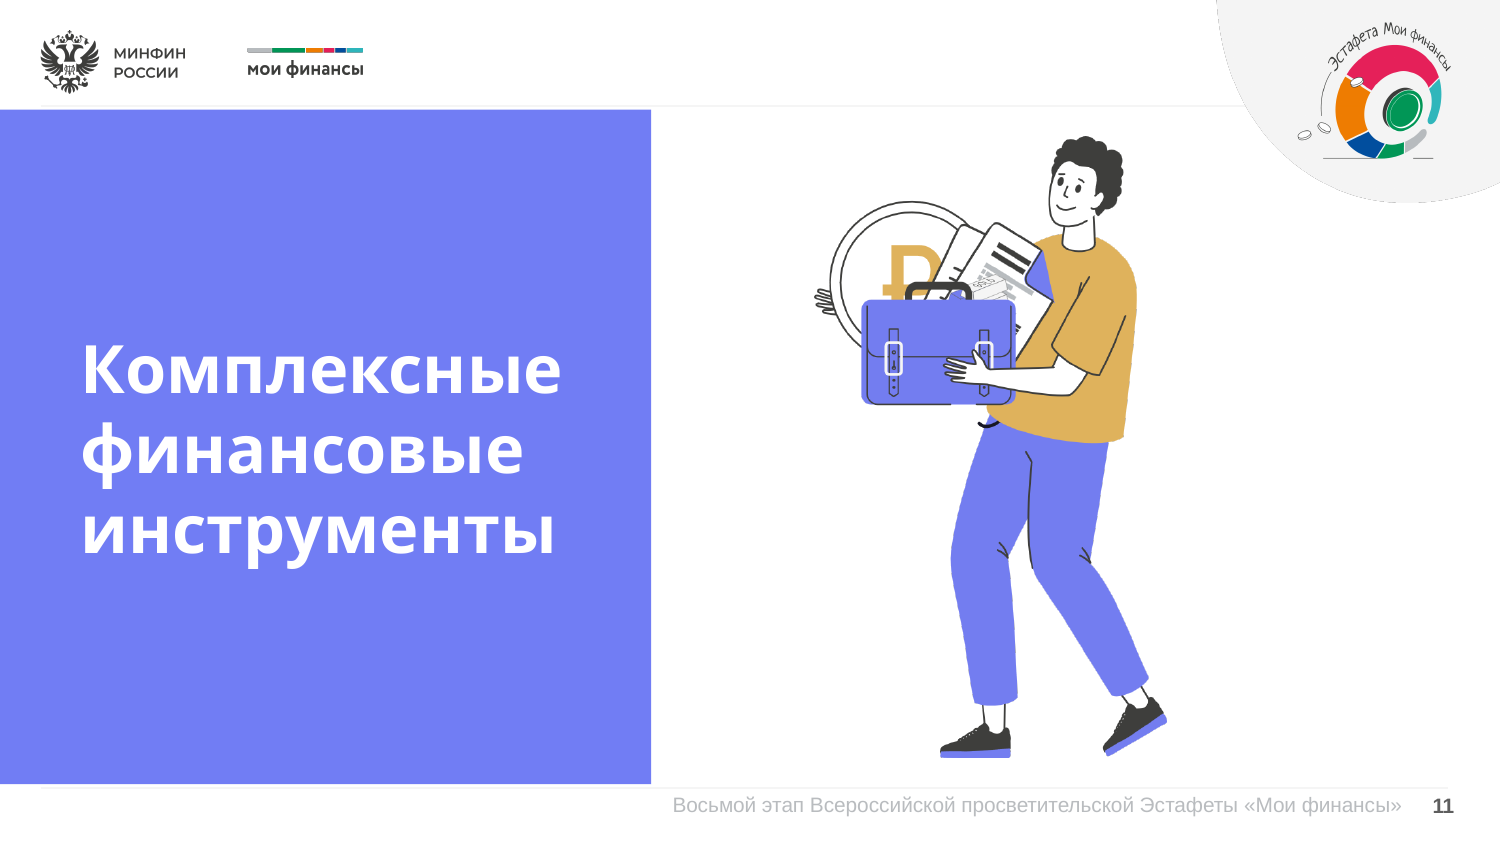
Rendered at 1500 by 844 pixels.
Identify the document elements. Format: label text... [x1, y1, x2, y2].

picture [813, 136, 1167, 758]
slide_number 11 [1417, 552, 1463, 844]
picture [1216, 0, 1500, 203]
picture [247, 48, 363, 78]
text_box [0, 109, 652, 785]
picture [40, 30, 185, 94]
text_box Комплексные финансовые инструменты [65, 258, 652, 636]
